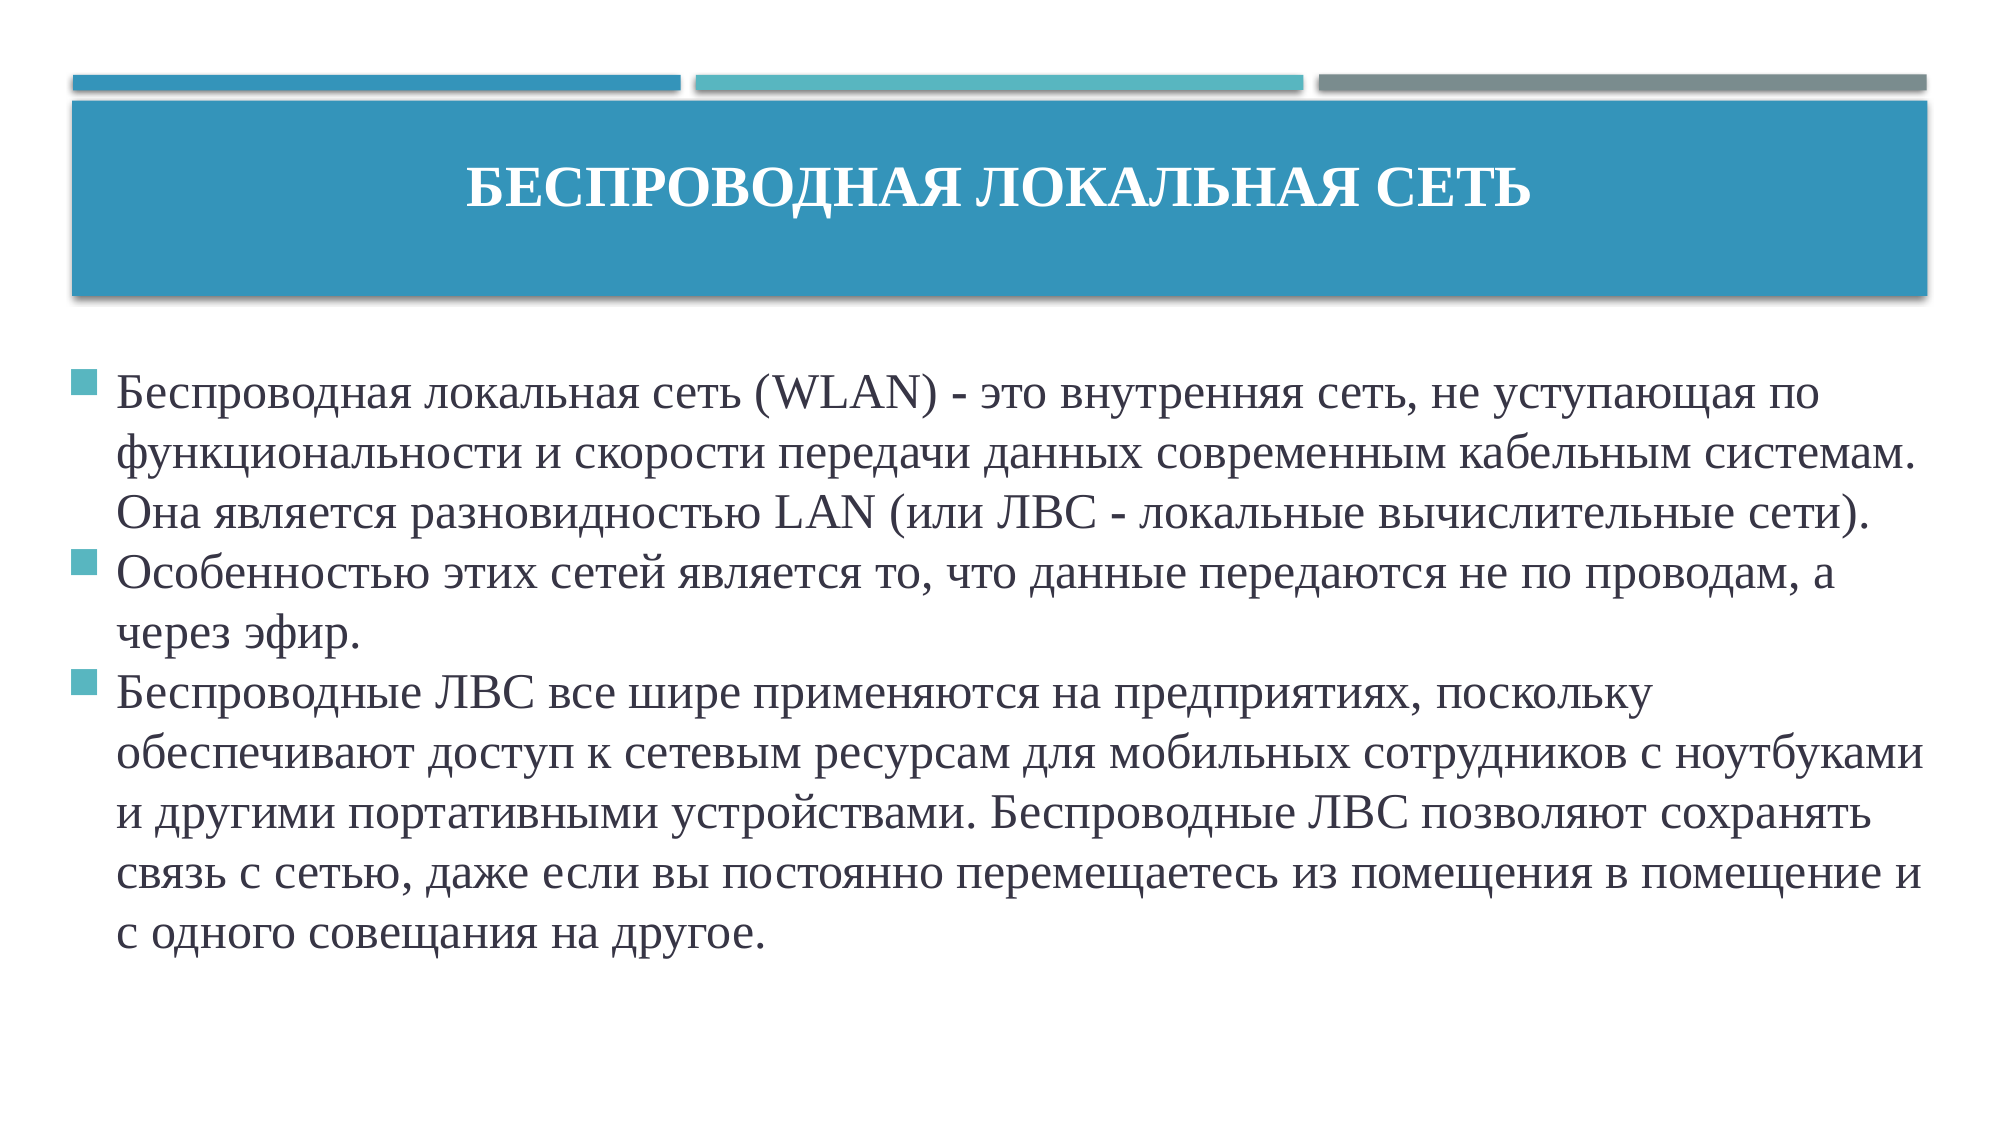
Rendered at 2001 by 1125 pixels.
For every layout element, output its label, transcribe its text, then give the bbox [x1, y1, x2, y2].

list Беспроводная локальная сеть (WLAN) - это внутренняя сеть, не уступающая по функциональности и скорости передачи данных современным кабельным системам. Она является разновидностью LAN (или ЛВС - локальные вычислительные сети). Особенностью этих сетей является то, что данные передаются не по проводам, а через эфир. Беспроводные ЛВС все шире применяются на предприятиях, поскольку обеспечивают доступ к сетевым ресурсам для мобильных сотрудников с ноутбуками и другими портативными устройствами. Беспроводные ЛВС позволяют сохранять связь с сетью, даже если вы постоянно перемещаетесь из помещения в помещение и с одного совещания на другое. [51, 336, 1949, 1101]
title БЕСПРОВОДНАЯ ЛОКАЛЬНАЯ СЕТЬ [95, 115, 1905, 282]
